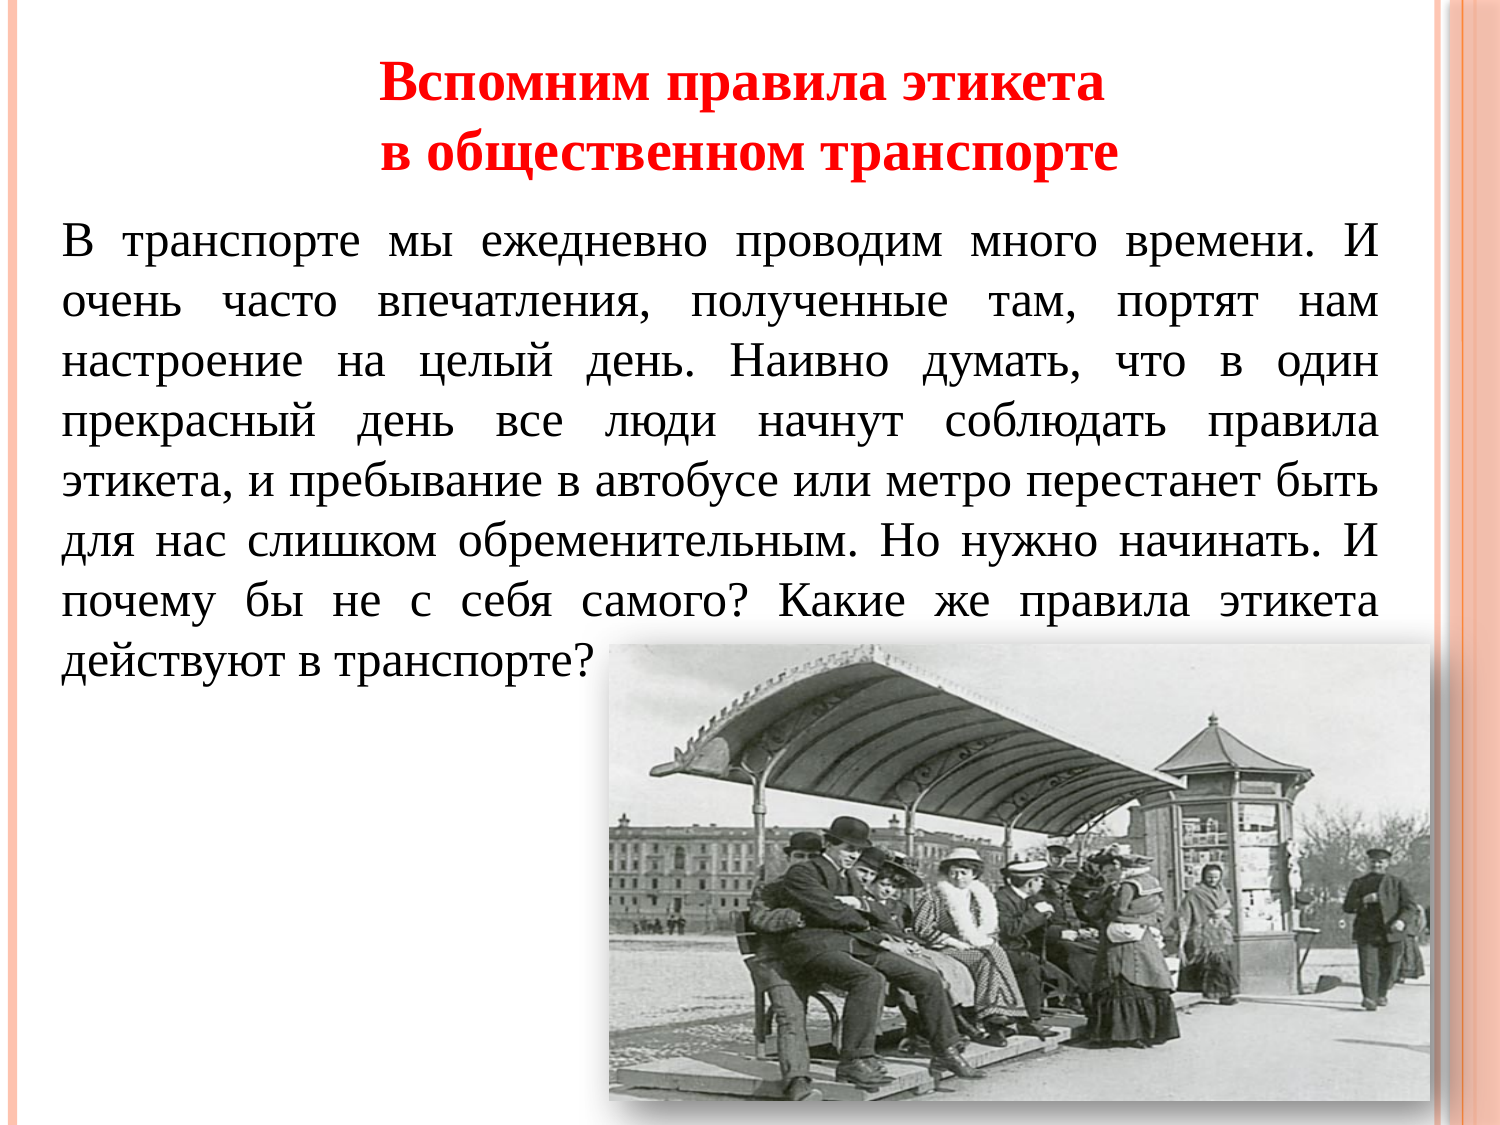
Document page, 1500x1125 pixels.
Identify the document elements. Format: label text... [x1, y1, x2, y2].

text_box Вспомним правила этикета в общественном транспорте [128, 35, 1372, 190]
picture [608, 643, 1431, 1102]
text_box В транспорте мы ежедневно проводим много времени. И очень часто впечатления, полученные там, портят нам настроение на целый день. Наивно думать, что в один прекрасный день все люди начнут соблюдать правила этикета, и пребывание в автобусе или метро перестанет быть для нас слишком обременительным. Но нужно начинать. И почему бы не с себя самого? Какие же правила этикета действуют в транспорте? [46, 199, 1395, 694]
